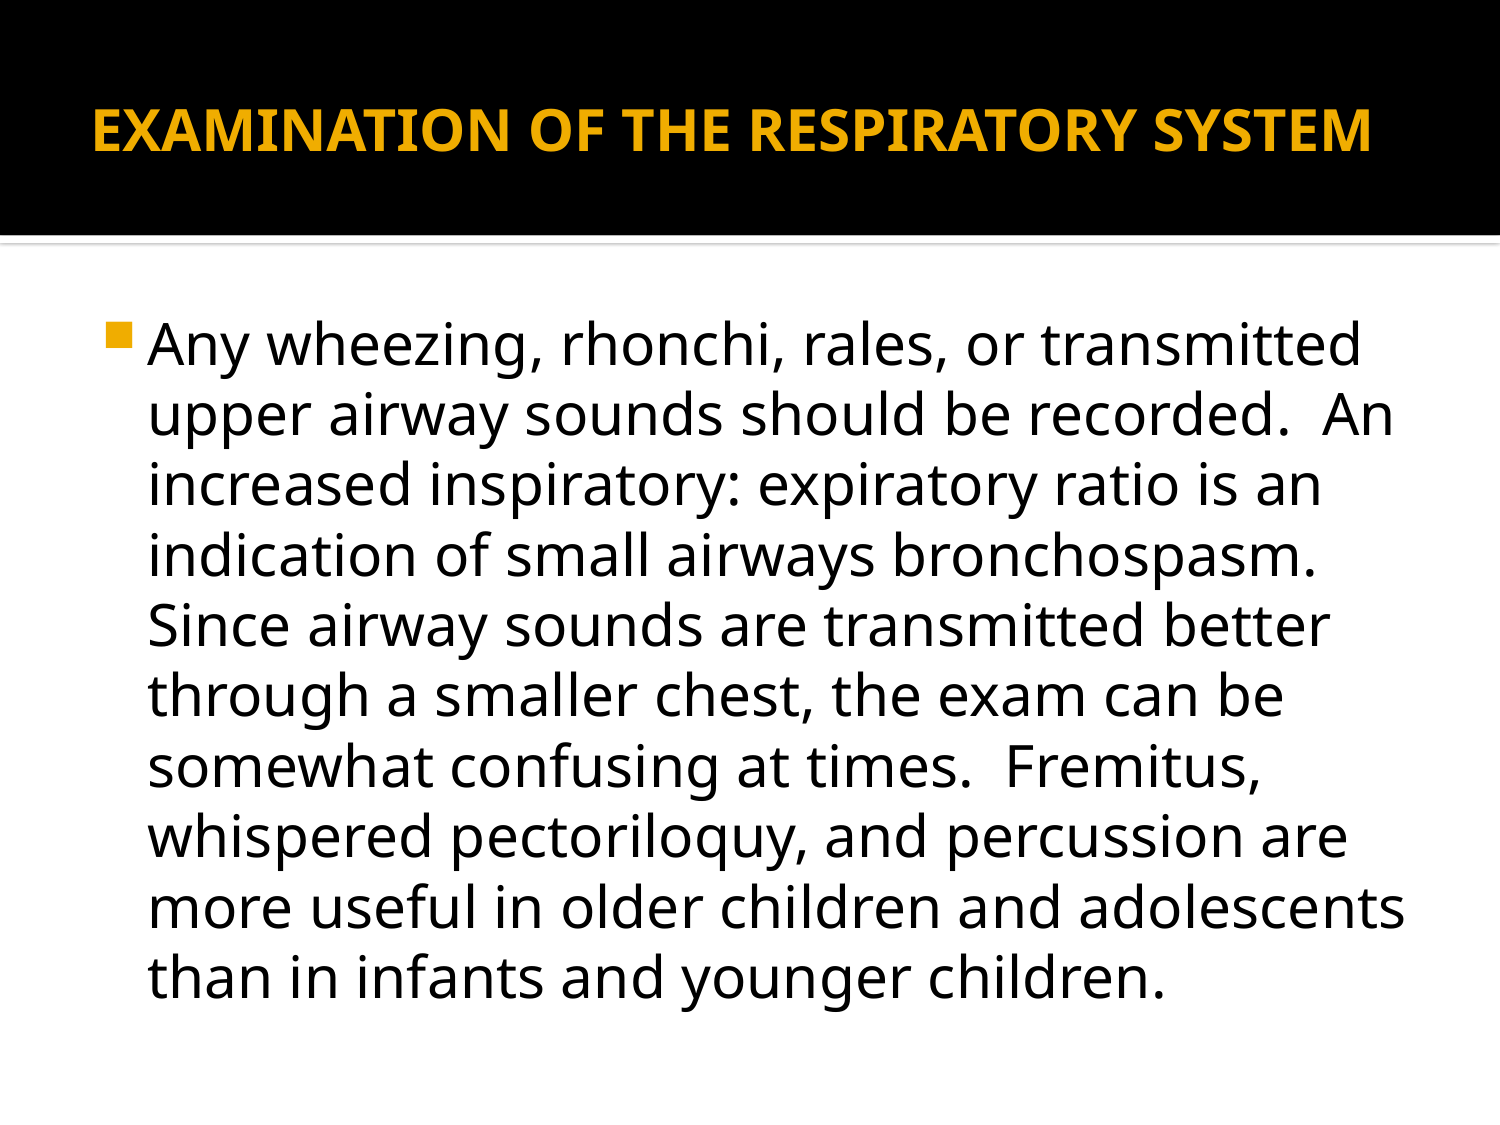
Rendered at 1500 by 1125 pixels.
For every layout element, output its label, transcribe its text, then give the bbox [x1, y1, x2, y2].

title EXAMINATION OF THE RESPIRATORY SYSTEM [75, 25, 1425, 231]
list Any wheezing, rhonchi, rales, or transmitted upper airway sounds should be recorded. An increased inspiratory: expiratory ratio is an indication of small airways bronchospasm. Since airway sounds are transmitted better through a smaller chest, the exam can be somewhat confusing at times. Fremitus, whispered pectoriloquy, and percussion are more useful in older children and adolescents than in infants and younger children. [75, 291, 1425, 1050]
